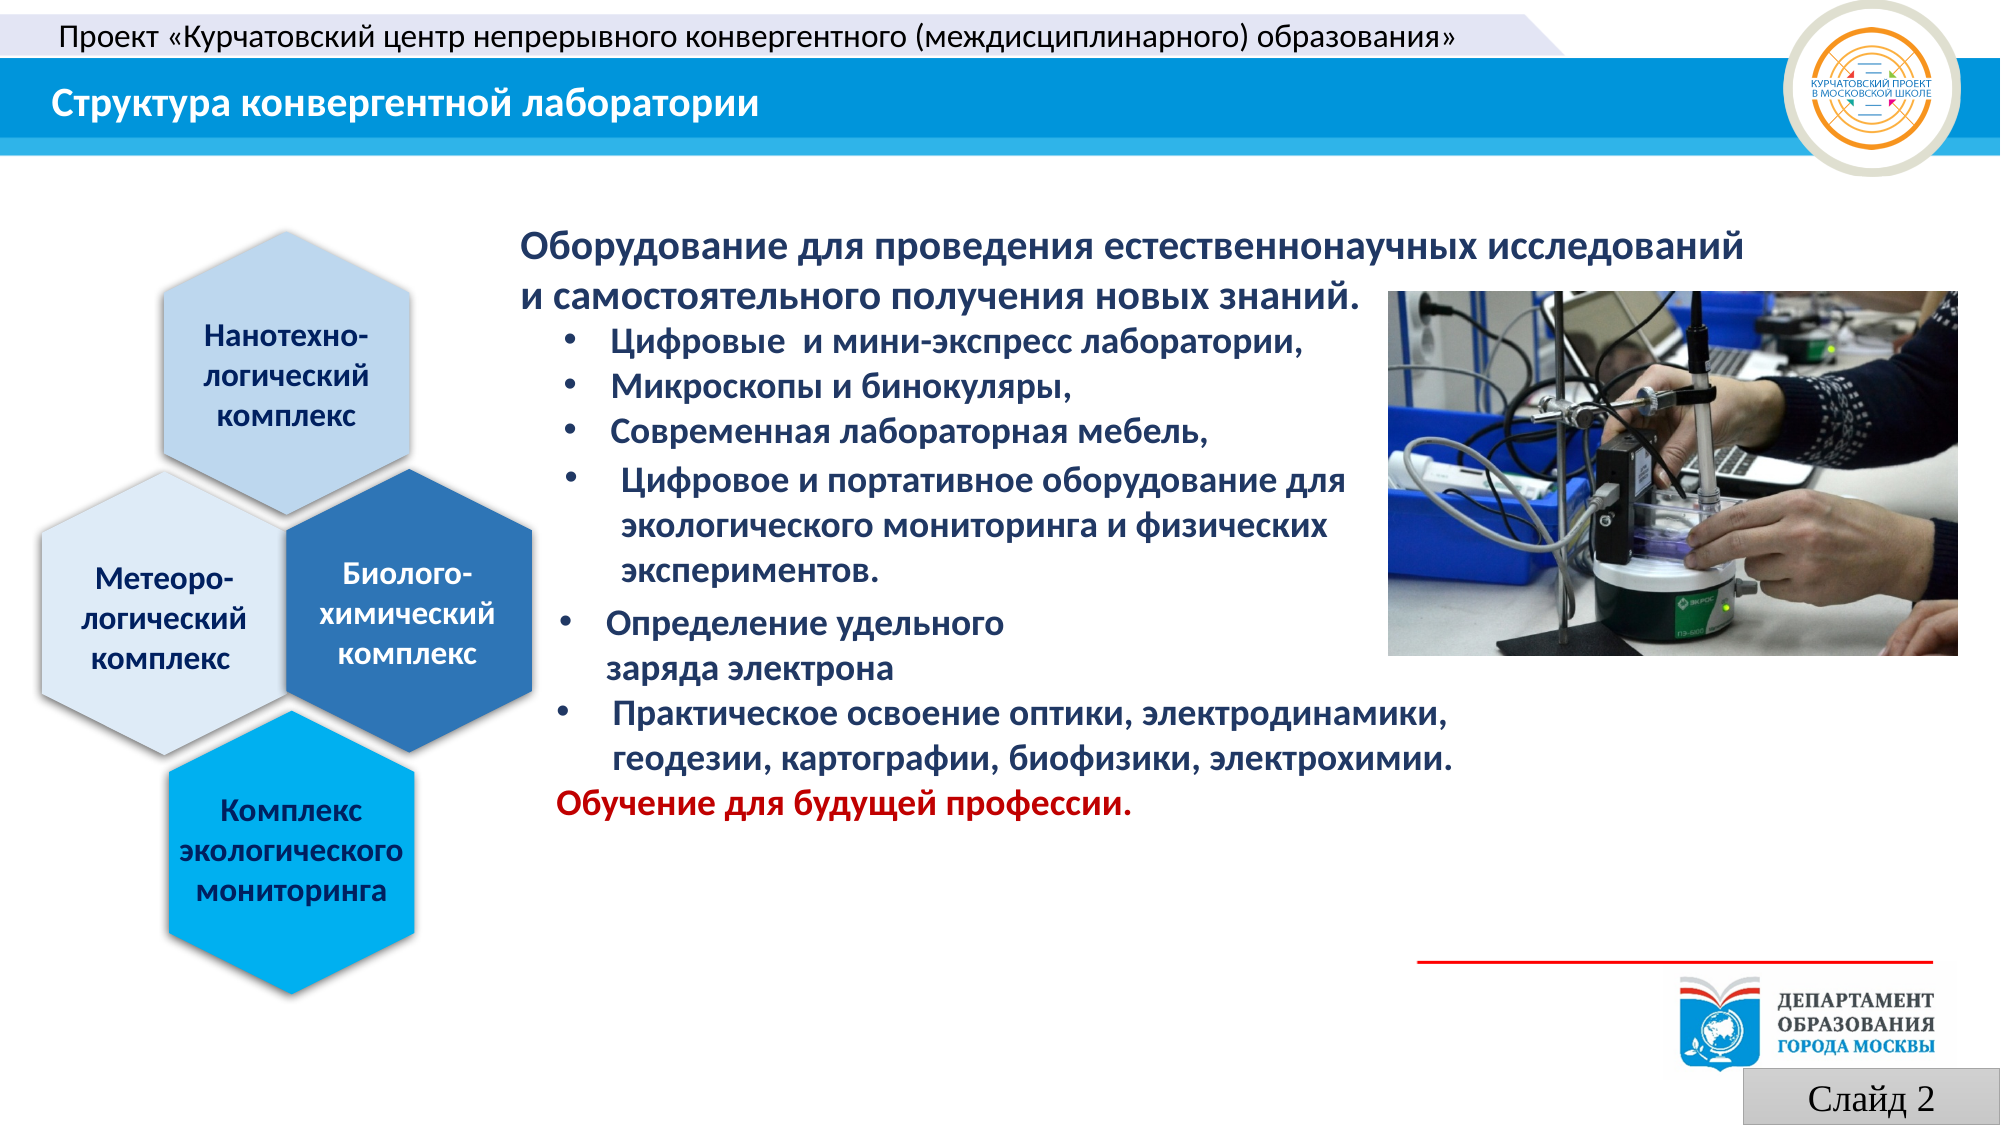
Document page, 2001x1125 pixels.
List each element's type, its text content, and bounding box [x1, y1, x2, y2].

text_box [163, 231, 410, 471]
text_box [168, 710, 415, 995]
picture [0, 0, 2001, 1125]
text_box Определение удельного заряда электрона [544, 590, 1874, 696]
text_box Цифровое и портативное оборудование для экологического мониторинга и физических экспериментов. [549, 447, 1388, 590]
text_box Проект «Курчатовский центр непрерывного конвергентного (междисциплинарного) образования» [43, 7, 1474, 62]
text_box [41, 471, 286, 756]
text_box Цифровые и мини-экспресс лаборатории, Микроскопы и бинокуляры, Современная лабораторная мебель, [549, 308, 1388, 447]
text_box Практическое освоение оптики, электродинамики, геодезии, картографии, биофизики, электрохимии. Обучение для будущей профессии. [541, 680, 1548, 831]
text_box Оборудование для проведения естественнонаучных исследований и самостоятельного получения новых знаний. [505, 210, 1967, 326]
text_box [286, 468, 532, 753]
text_box Структура конвергентной лаборатории [36, 66, 776, 132]
text_box Слайд 2 [1743, 1068, 2000, 1125]
